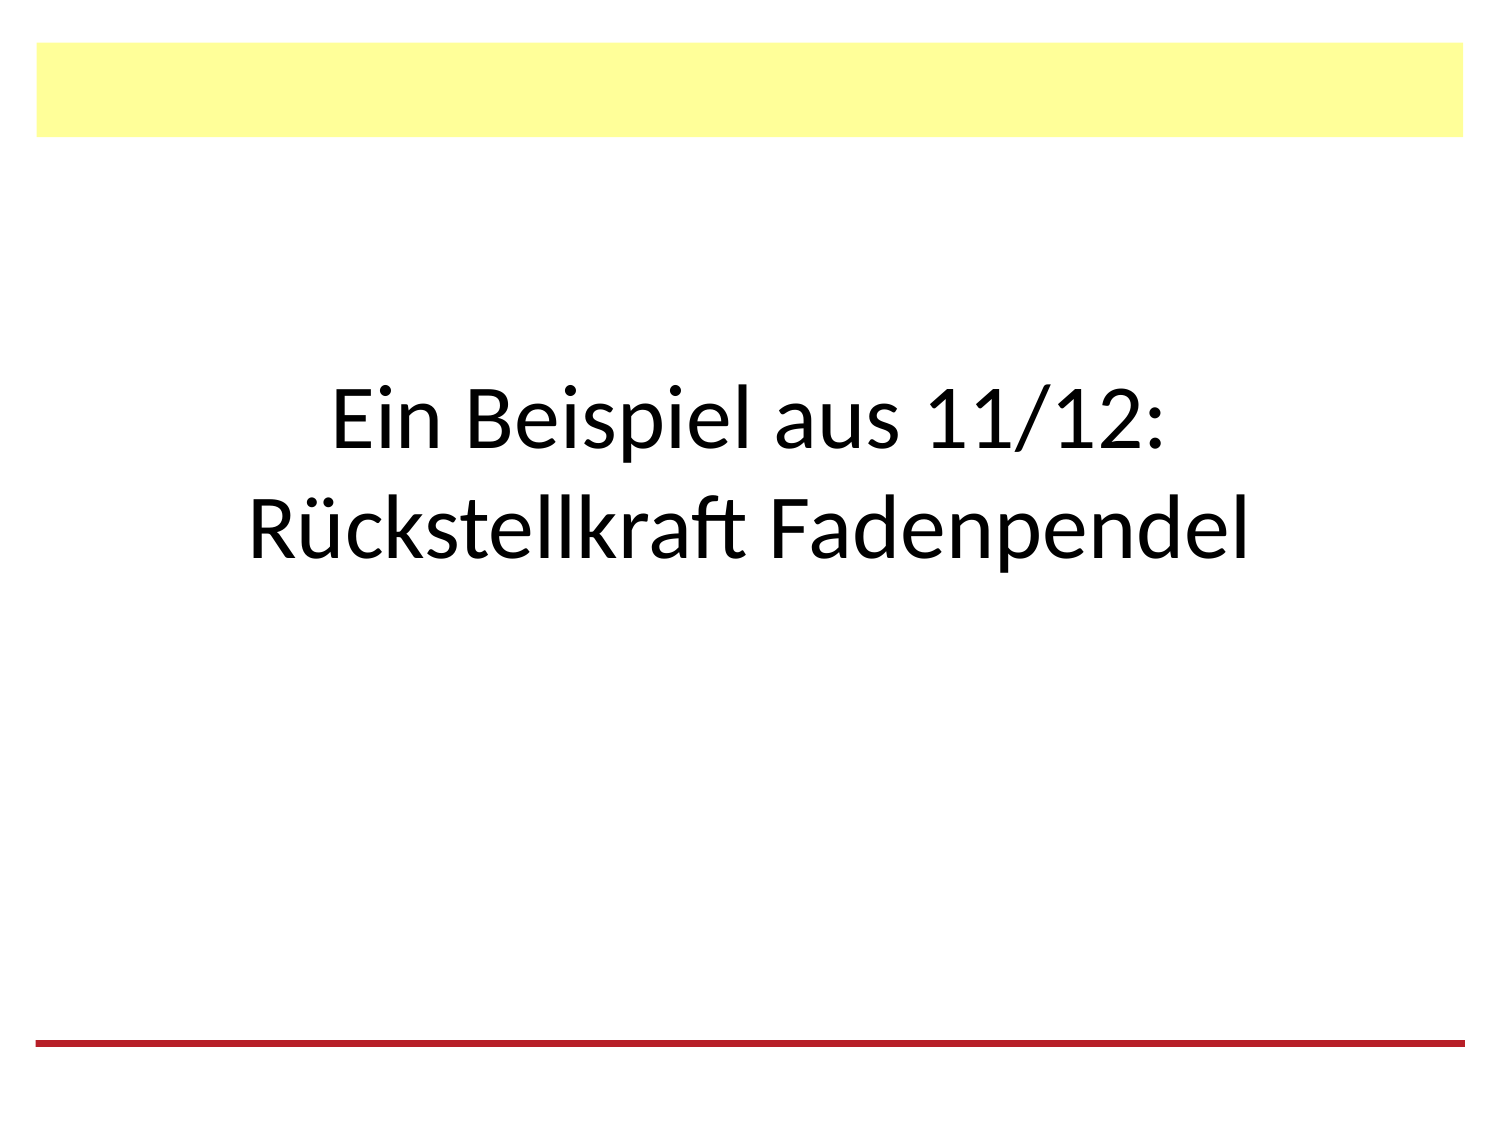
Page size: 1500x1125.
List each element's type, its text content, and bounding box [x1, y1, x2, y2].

title Ein Beispiel aus 11/12: Rückstellkraft Fadenpendel [112, 349, 1388, 591]
